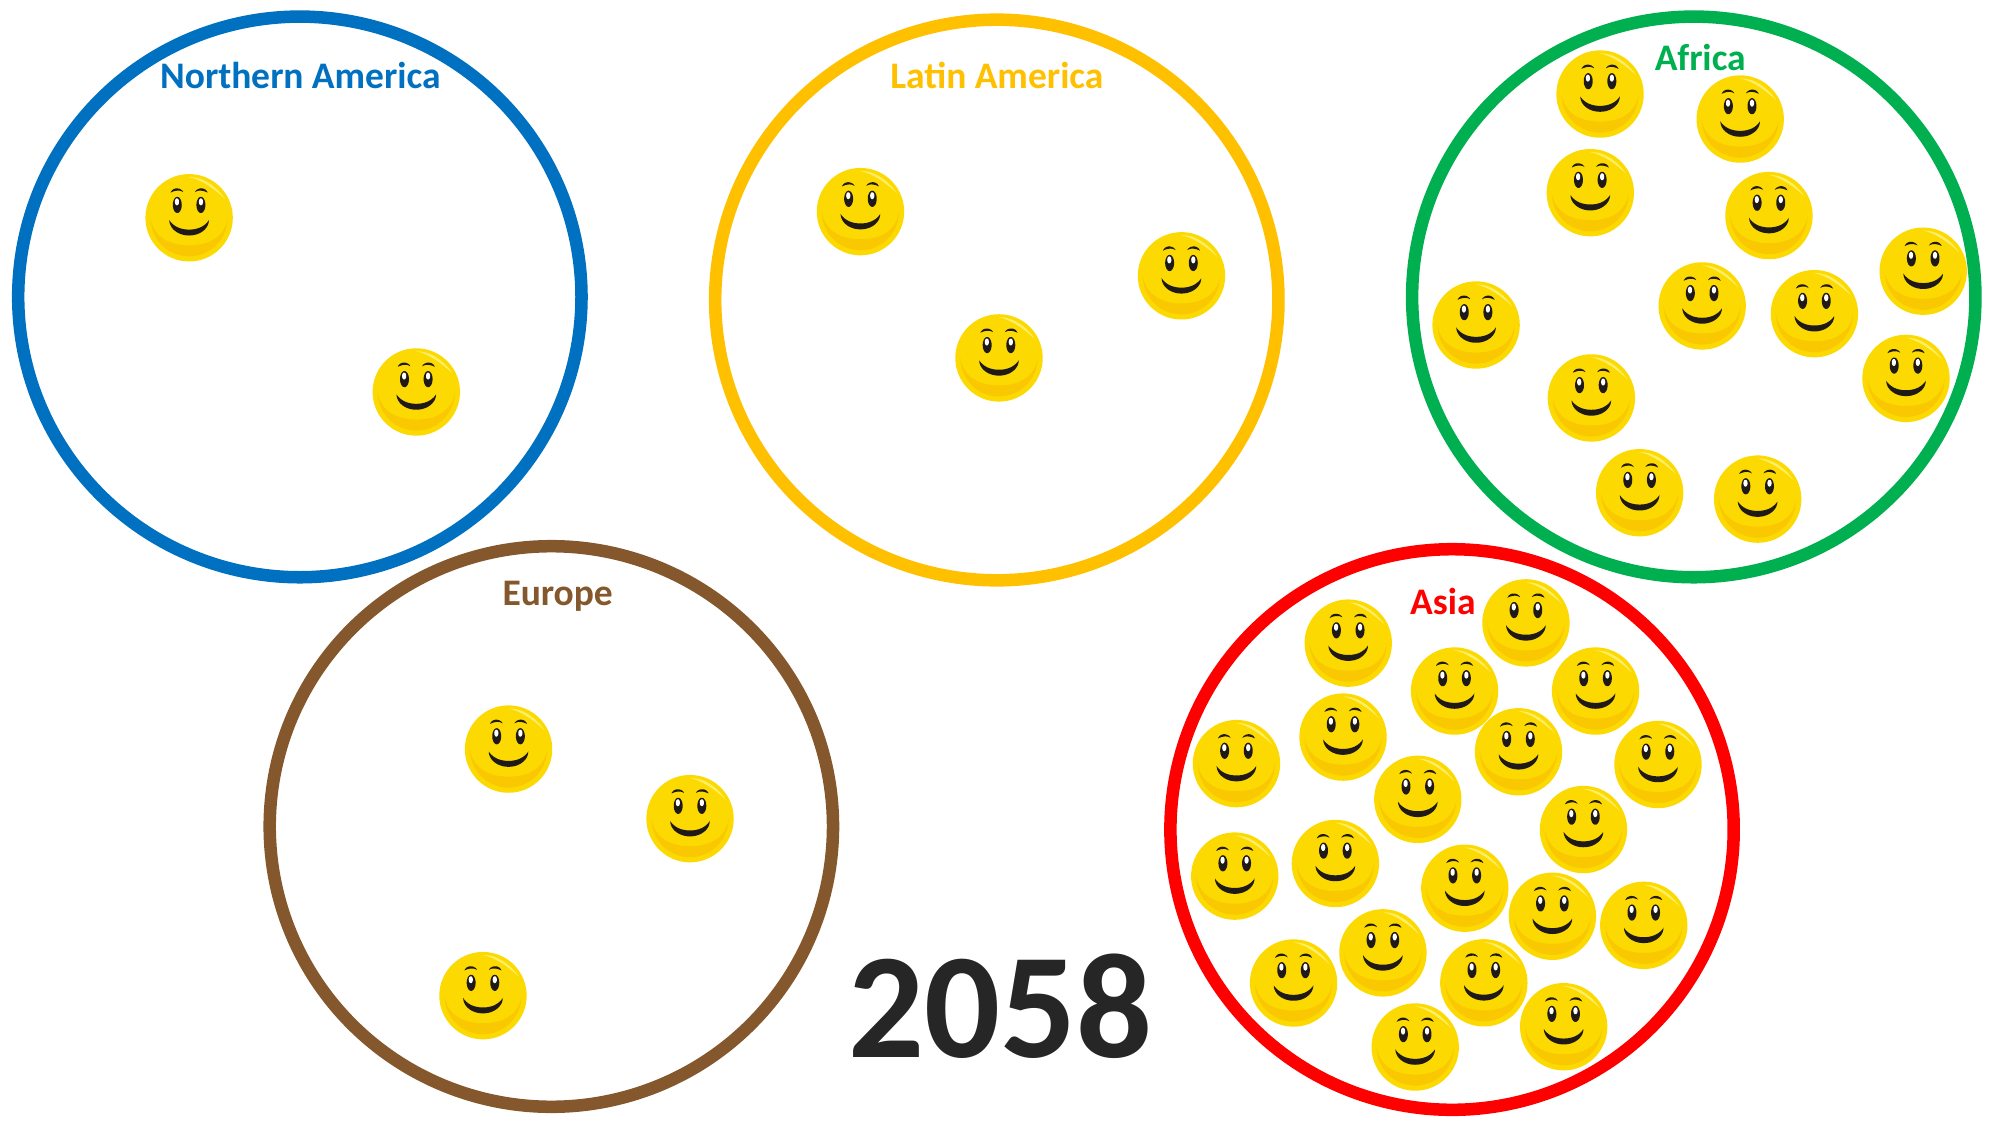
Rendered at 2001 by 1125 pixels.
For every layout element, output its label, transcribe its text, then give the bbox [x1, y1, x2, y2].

text_box [178, 15, 422, 43]
picture [1879, 227, 1967, 315]
picture [1696, 75, 1784, 163]
text_box [881, 18, 1112, 43]
text_box Europe [488, 560, 647, 621]
picture [1432, 281, 1520, 369]
picture [464, 705, 553, 793]
text_box [268, 545, 835, 1108]
picture [1339, 579, 1702, 1091]
text_box [714, 46, 1280, 582]
text_box 2058 [820, 900, 1181, 1095]
text_box [1558, 15, 1767, 50]
picture [1595, 448, 1684, 537]
picture [1658, 262, 1746, 350]
picture [1600, 881, 1688, 970]
picture [646, 774, 734, 863]
picture [1556, 50, 1644, 138]
text_box Asia [1395, 569, 1493, 630]
picture [1304, 599, 1392, 687]
text_box [1411, 31, 1977, 579]
picture [1725, 171, 1813, 260]
picture [816, 167, 905, 256]
picture [1192, 719, 1281, 808]
text_box Africa [1640, 25, 1788, 86]
picture [1291, 693, 1462, 908]
text_box Northern America [145, 43, 497, 104]
picture [955, 314, 1043, 402]
picture [1249, 939, 1338, 1027]
picture [1547, 354, 1636, 442]
picture [372, 348, 460, 436]
picture [145, 174, 233, 262]
picture [1713, 455, 1802, 543]
picture [1862, 334, 1950, 423]
picture [1546, 148, 1634, 237]
picture [1137, 232, 1226, 320]
text_box Latin America [875, 43, 1122, 104]
text_box [1169, 548, 1735, 1111]
picture [1190, 832, 1279, 920]
picture [1770, 269, 1859, 358]
picture [439, 951, 527, 1040]
text_box [17, 61, 583, 579]
